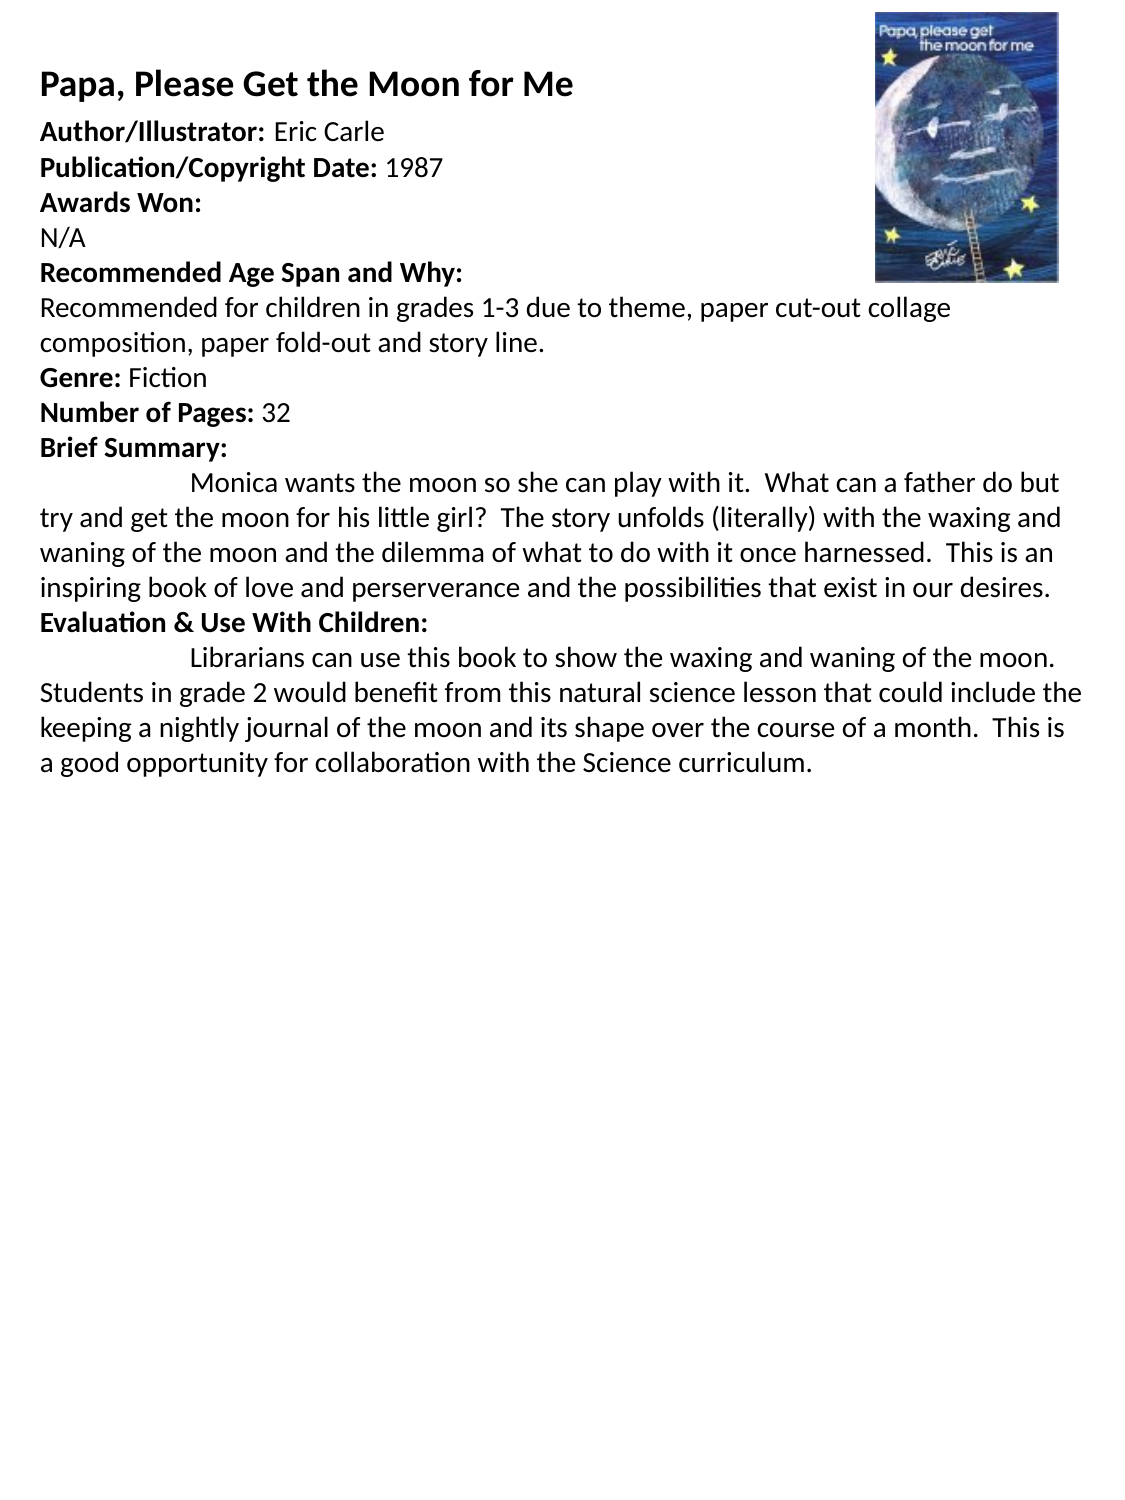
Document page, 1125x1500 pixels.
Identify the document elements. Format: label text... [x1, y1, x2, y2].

text_box Papa, Please Get the Moon for Me Author/Illustrator: Eric Carle Publication/Copyright Date: 1987 Awards Won: N/A Recommended Age Span and Why: Recommended for children in grades 1-3 due to theme, paper cut-out collage composition, paper fold-out and story line. Genre: Fiction Number of Pages: 32 Brief Summary: Monica wants the moon so she can play with it. What can a father do but try and get the moon for his little girl? The story unfolds (literally) with the waxing and waning of the moon and the dilemma of what to do with it once harnessed. This is an inspiring book of love and perserverance and the possibilities that exist in our desires. Evaluation & Use With Children: Librarians can use this book to show the waxing and waning of the moon. Students in grade 2 would benefit from this natural science lesson that could include the keeping a nightly journal of the moon and its shape over the course of a month. This is a good opportunity for collaboration with the Science curriculum. [24, 51, 1100, 786]
picture [874, 12, 1060, 283]
